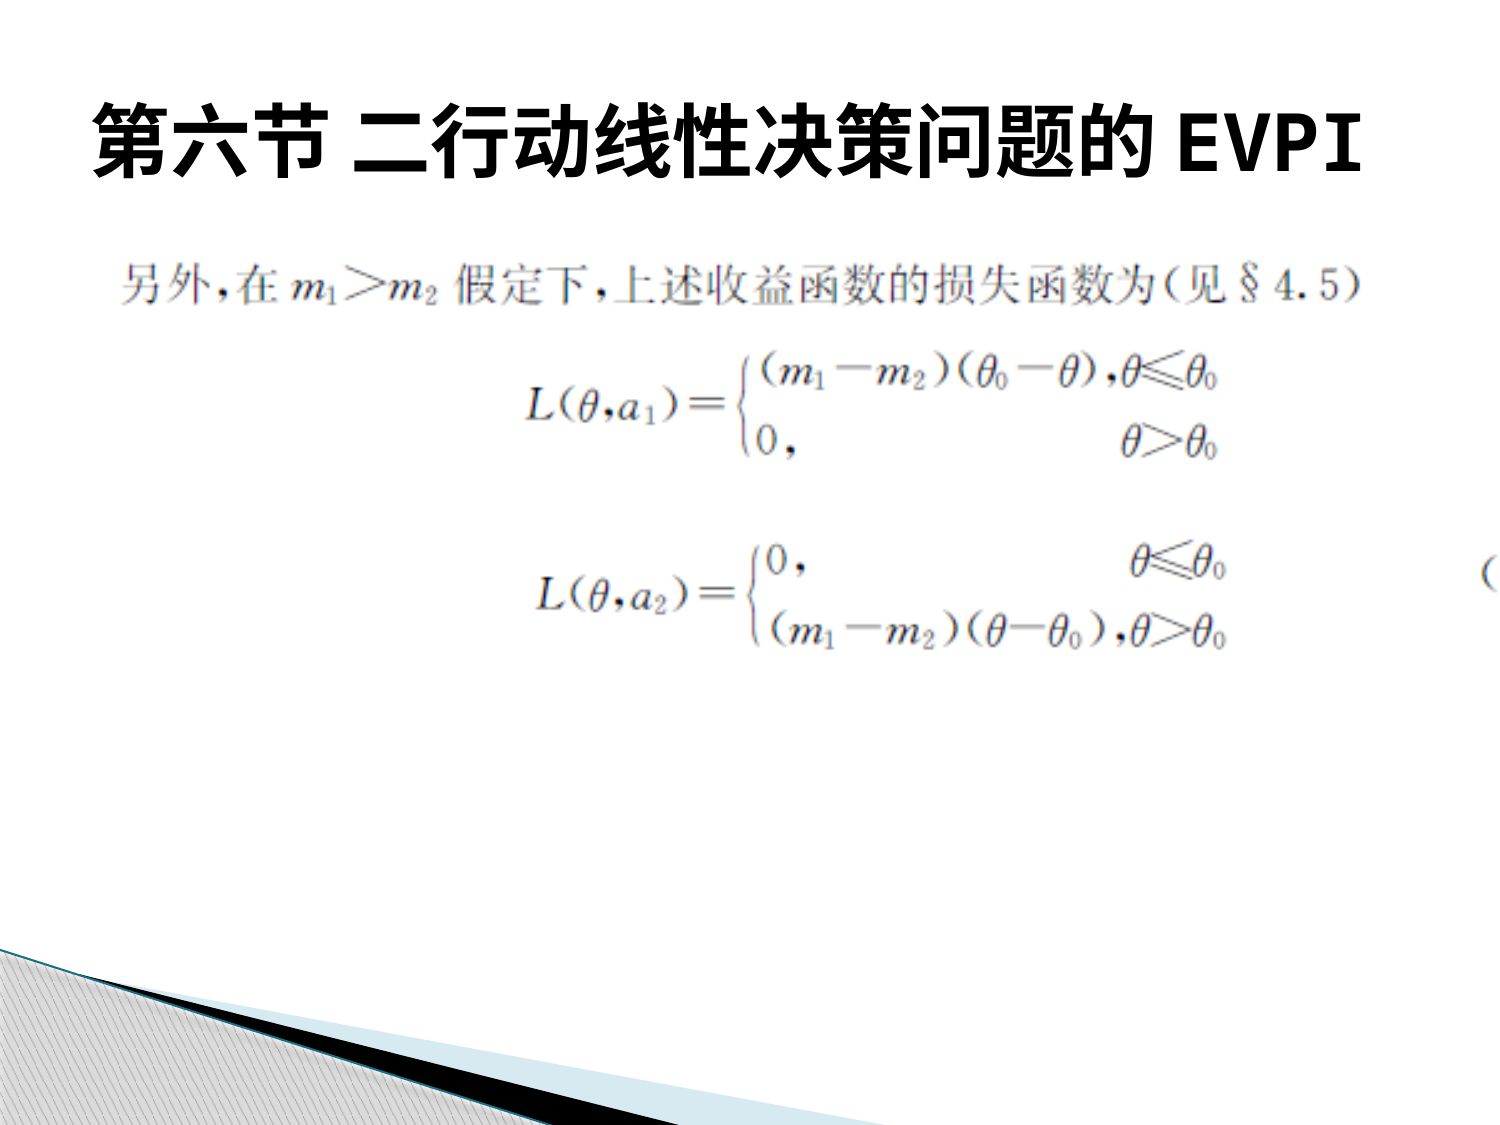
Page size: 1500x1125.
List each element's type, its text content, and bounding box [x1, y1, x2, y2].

picture [491, 503, 1500, 716]
title 第六节 二行动线性决策问题的EVPI [75, 45, 1425, 233]
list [93, 245, 1395, 483]
